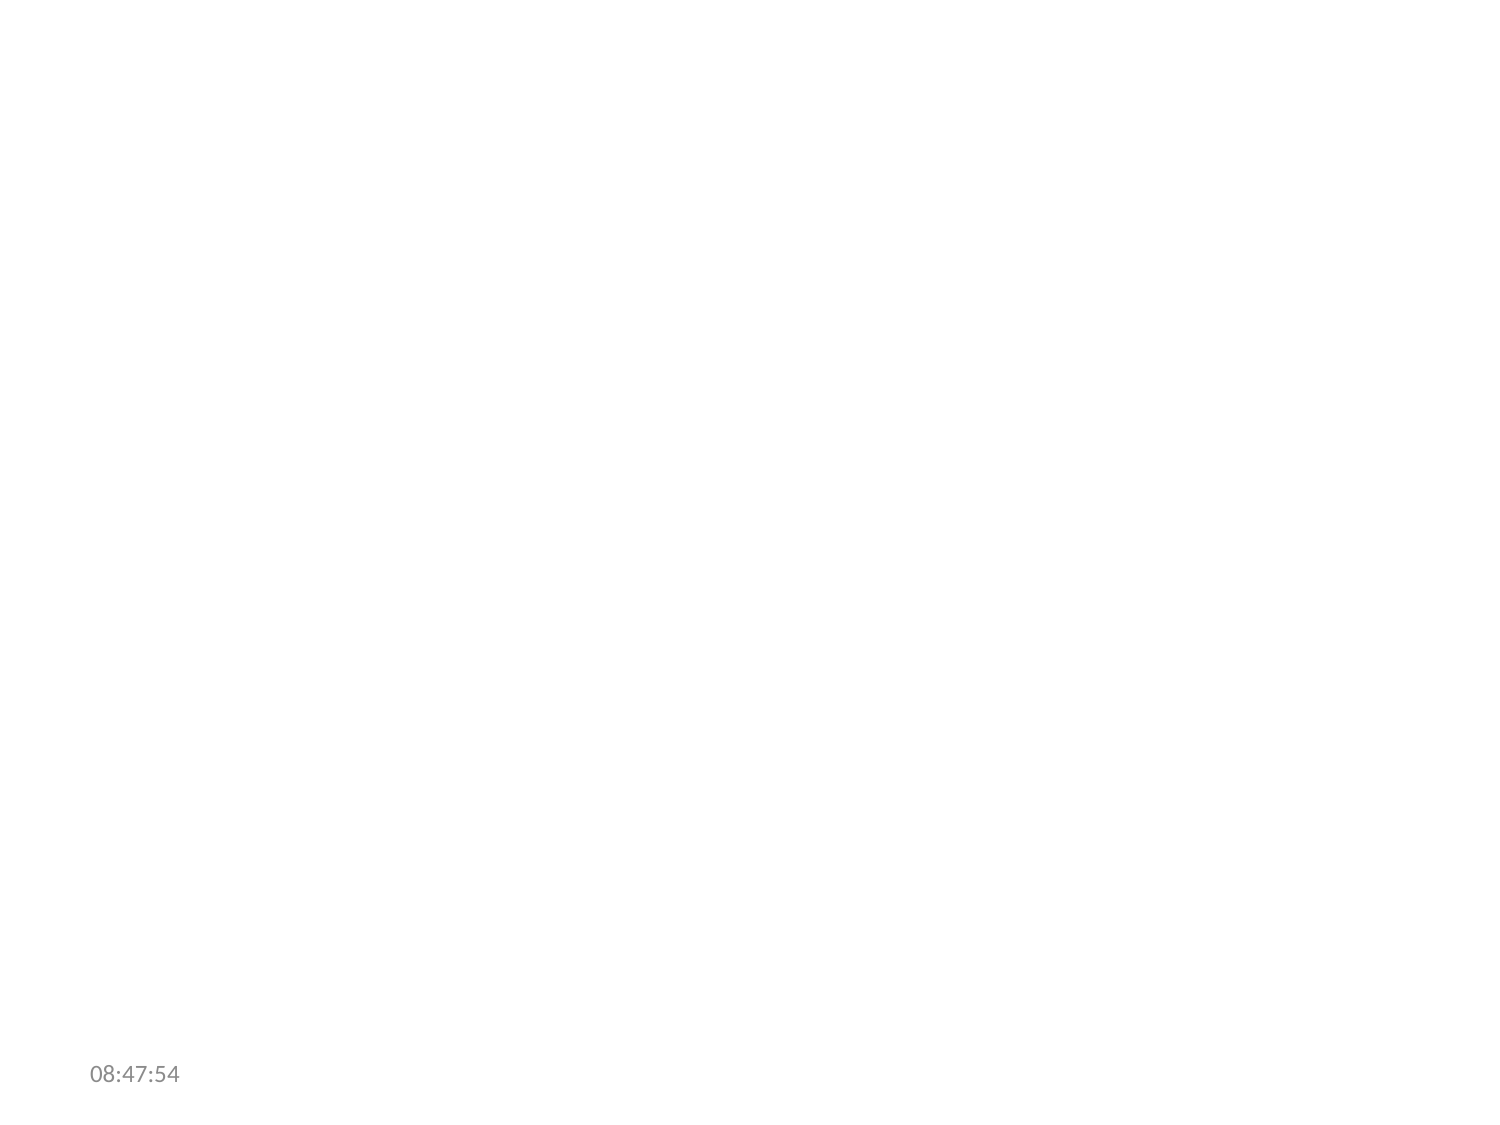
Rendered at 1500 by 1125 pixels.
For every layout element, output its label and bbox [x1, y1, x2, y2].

slide_number [75, 1042, 425, 1103]
